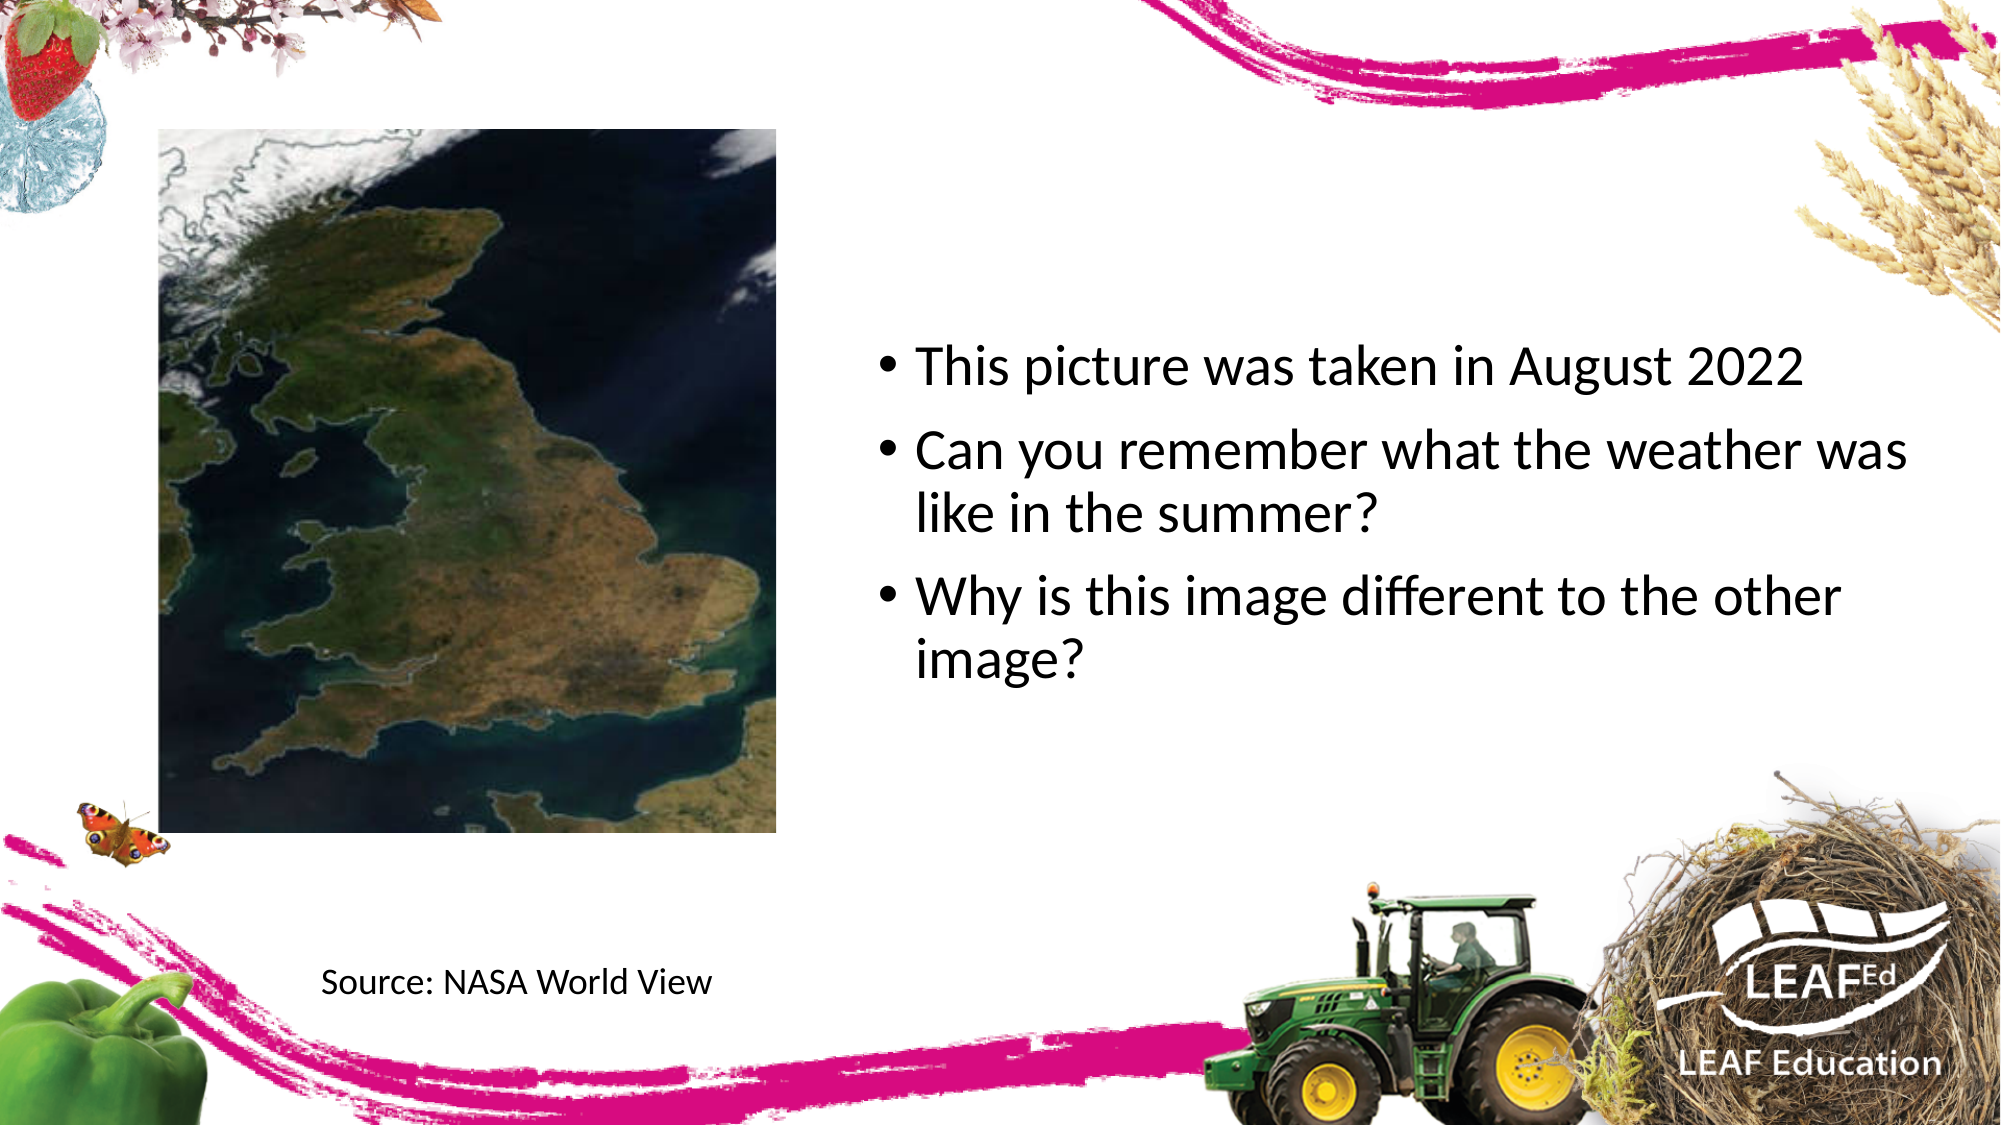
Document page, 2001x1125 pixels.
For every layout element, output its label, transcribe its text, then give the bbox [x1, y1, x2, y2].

list This picture was taken in August 2022 Can you remember what the weather was like in the summer? Why is this image different to the other image? [862, 327, 1930, 737]
text_box Source: NASA World View [306, 949, 984, 1010]
picture [0, 0, 2001, 1125]
